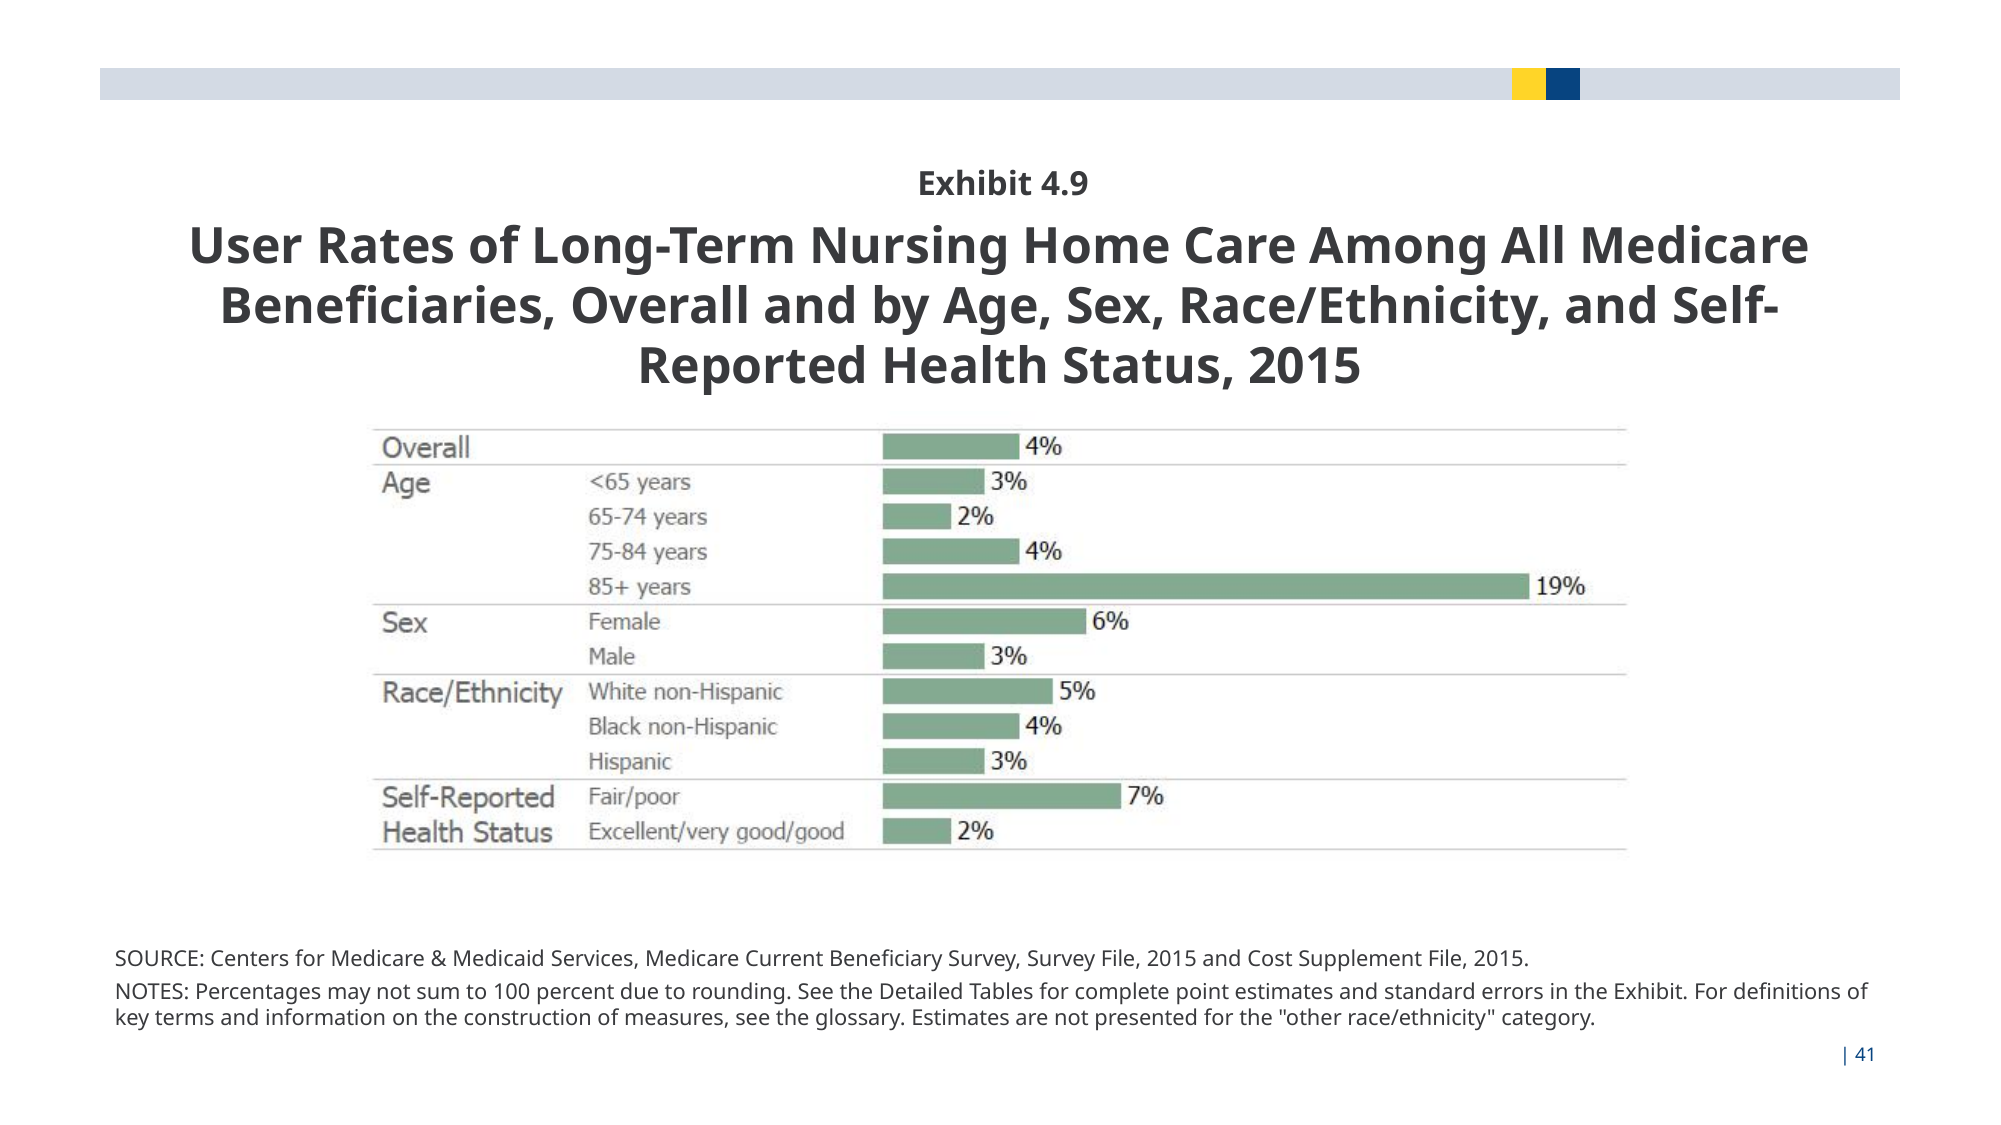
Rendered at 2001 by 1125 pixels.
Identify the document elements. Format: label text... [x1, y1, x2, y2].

list SOURCE: Centers for Medicare & Medicaid Services, Medicare Current Beneficiary Survey, Survey File, 2015 and Cost Supplement File, 2015. NOTES: Percentages may not sum to 100 percent due to rounding. See the Detailed Tables for complete point estimates and standard errors in the Exhibit. For definitions of key terms and information on the construction of measures, see the glossary. Estimates are not presented for the "other race/ethnicity" category. [99, 937, 1900, 997]
picture [355, 411, 1645, 905]
list User Rates of Long-Term Nursing Home Care Among All Medicare Beneficiaries, Overall and by Age, Sex, Race/Ethnicity, and Self-Reported Health Status, 2015 [99, 213, 1900, 300]
title Exhibit 4.9 [99, 154, 1900, 213]
